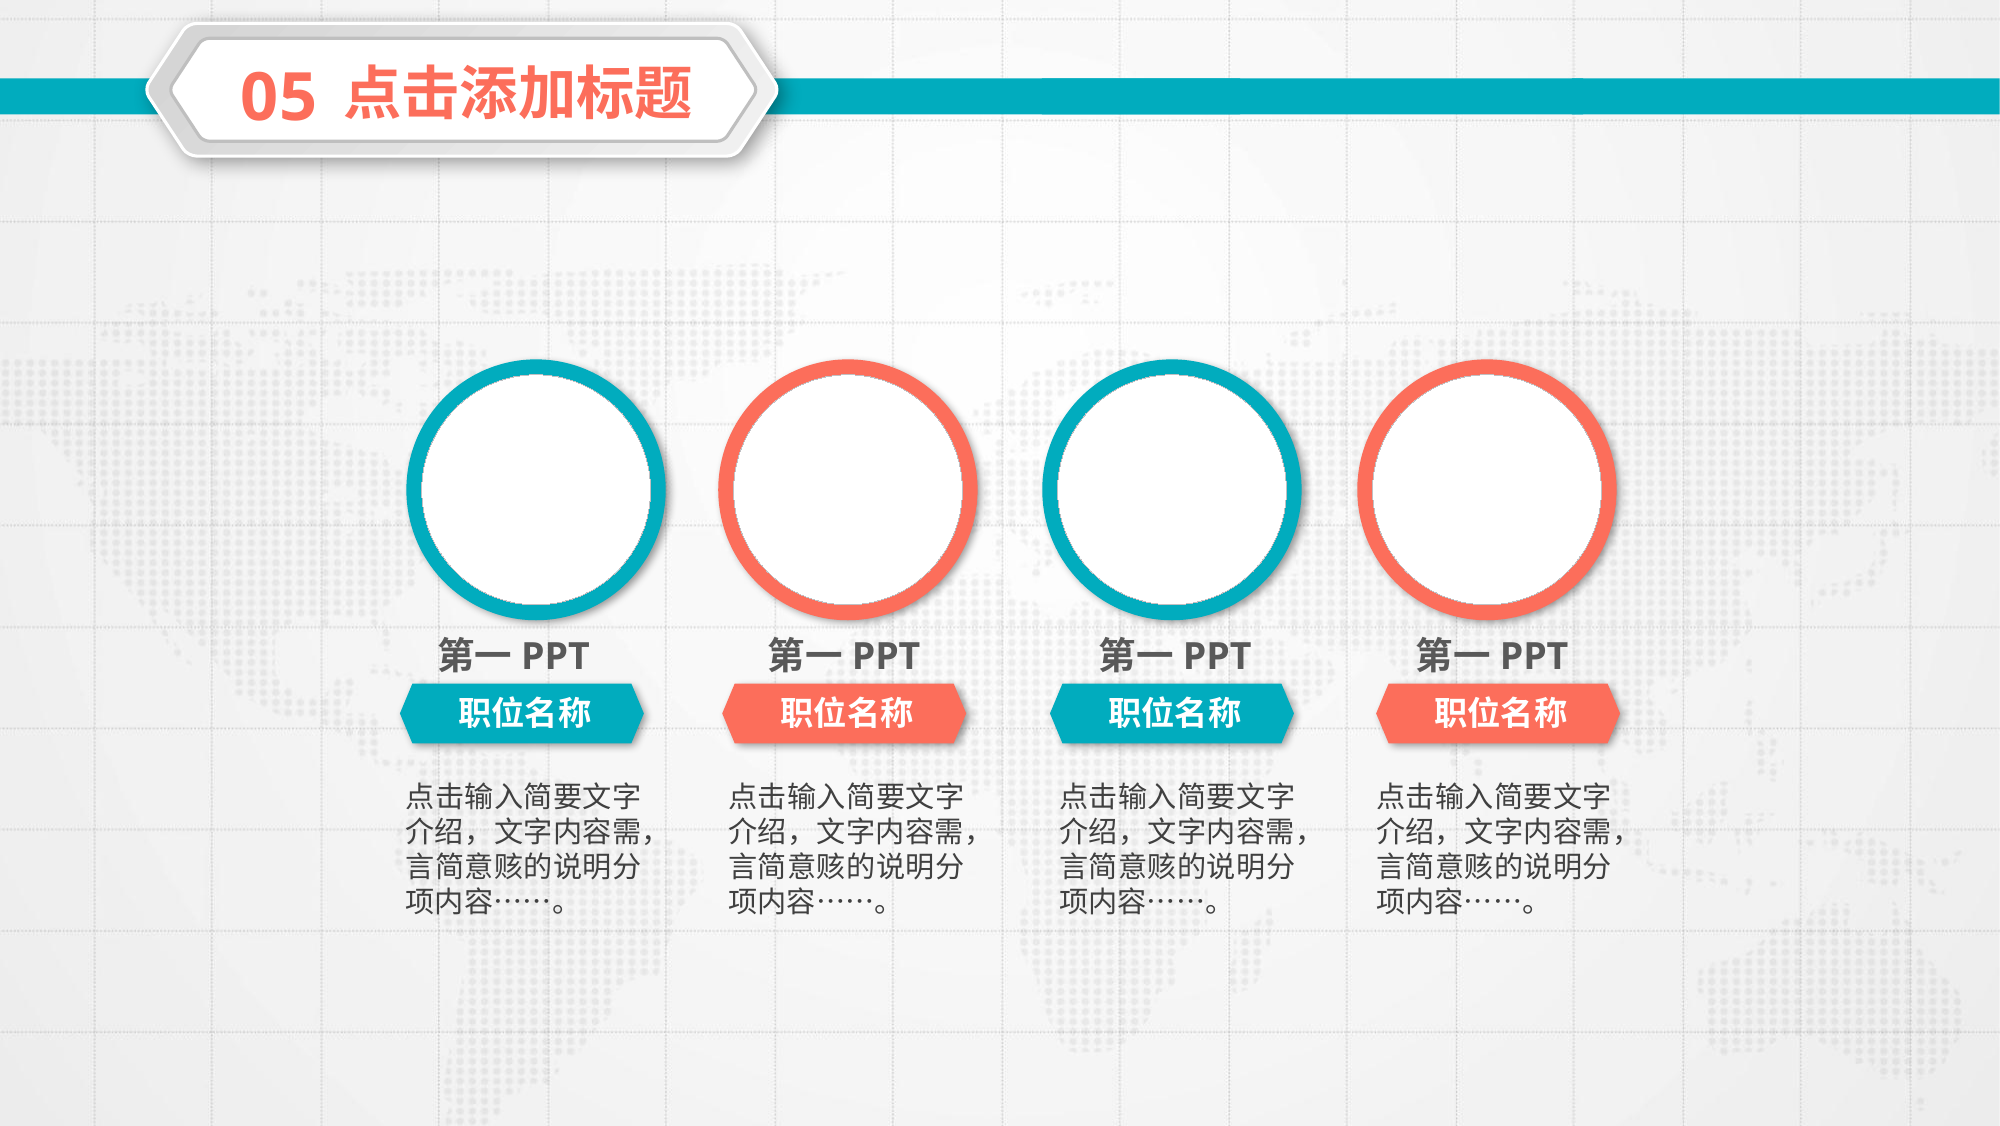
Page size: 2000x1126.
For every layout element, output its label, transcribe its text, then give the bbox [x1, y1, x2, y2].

text_box [733, 374, 963, 605]
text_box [399, 683, 644, 744]
text_box 点击输入简要文字介绍，文字内容需，言简意赅的说明分项内容……。 [728, 778, 965, 919]
text_box [421, 374, 651, 605]
text_box [1057, 374, 1287, 605]
text_box [718, 359, 978, 621]
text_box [1376, 683, 1621, 744]
text_box [1042, 359, 1302, 621]
text_box [1493, 78, 1571, 115]
text_box [1571, 78, 2000, 115]
text_box 第一PPT [1091, 632, 1260, 681]
text_box 点击添加标题 [328, 49, 1493, 180]
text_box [722, 683, 967, 744]
text_box 点击输入简要文字介绍，文字内容需，言简意赅的说明分项内容……。 [1059, 778, 1296, 919]
text_box 点击输入简要文字介绍，文字内容需，言简意赅的说明分项内容……。 [405, 778, 642, 919]
text_box 第一PPT [1407, 632, 1577, 681]
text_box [1049, 683, 1294, 744]
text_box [146, 23, 777, 157]
text_box [1357, 359, 1617, 621]
text_box [0, 78, 145, 115]
text_box 第一PPT [429, 632, 598, 681]
text_box [406, 359, 666, 621]
text_box [1372, 374, 1602, 605]
picture [0, 115, 2000, 1126]
picture [0, 0, 2000, 78]
text_box 第一PPT [760, 632, 929, 681]
text_box 点击输入简要文字介绍，文字内容需，言简意赅的说明分项内容……。 [1376, 778, 1613, 919]
